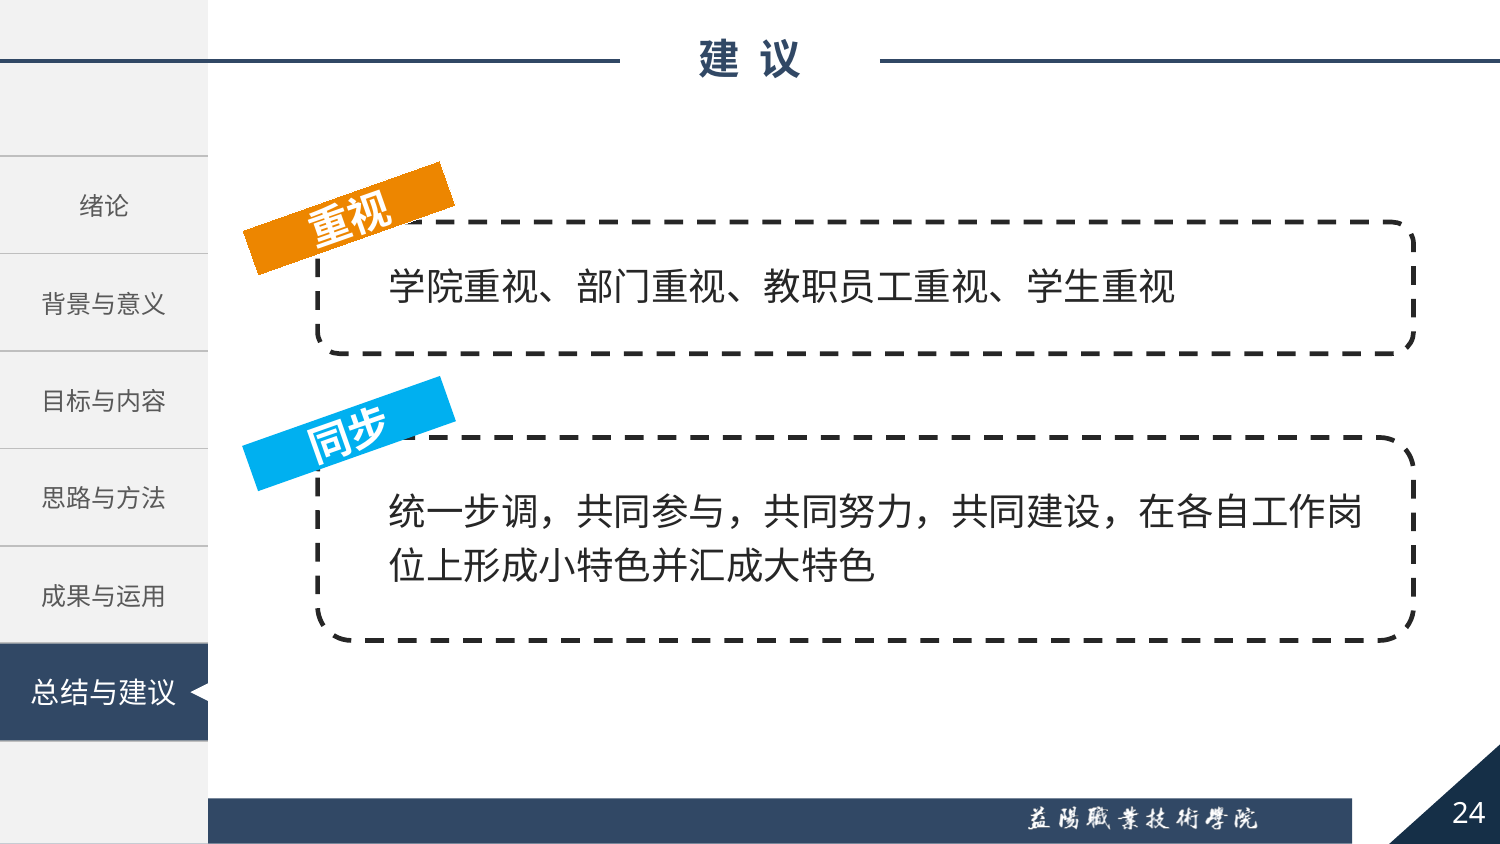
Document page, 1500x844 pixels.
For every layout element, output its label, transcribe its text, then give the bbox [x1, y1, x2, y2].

text_box 建 议 [620, 25, 880, 91]
picture [1007, 790, 1303, 844]
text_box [243, 193, 1415, 641]
